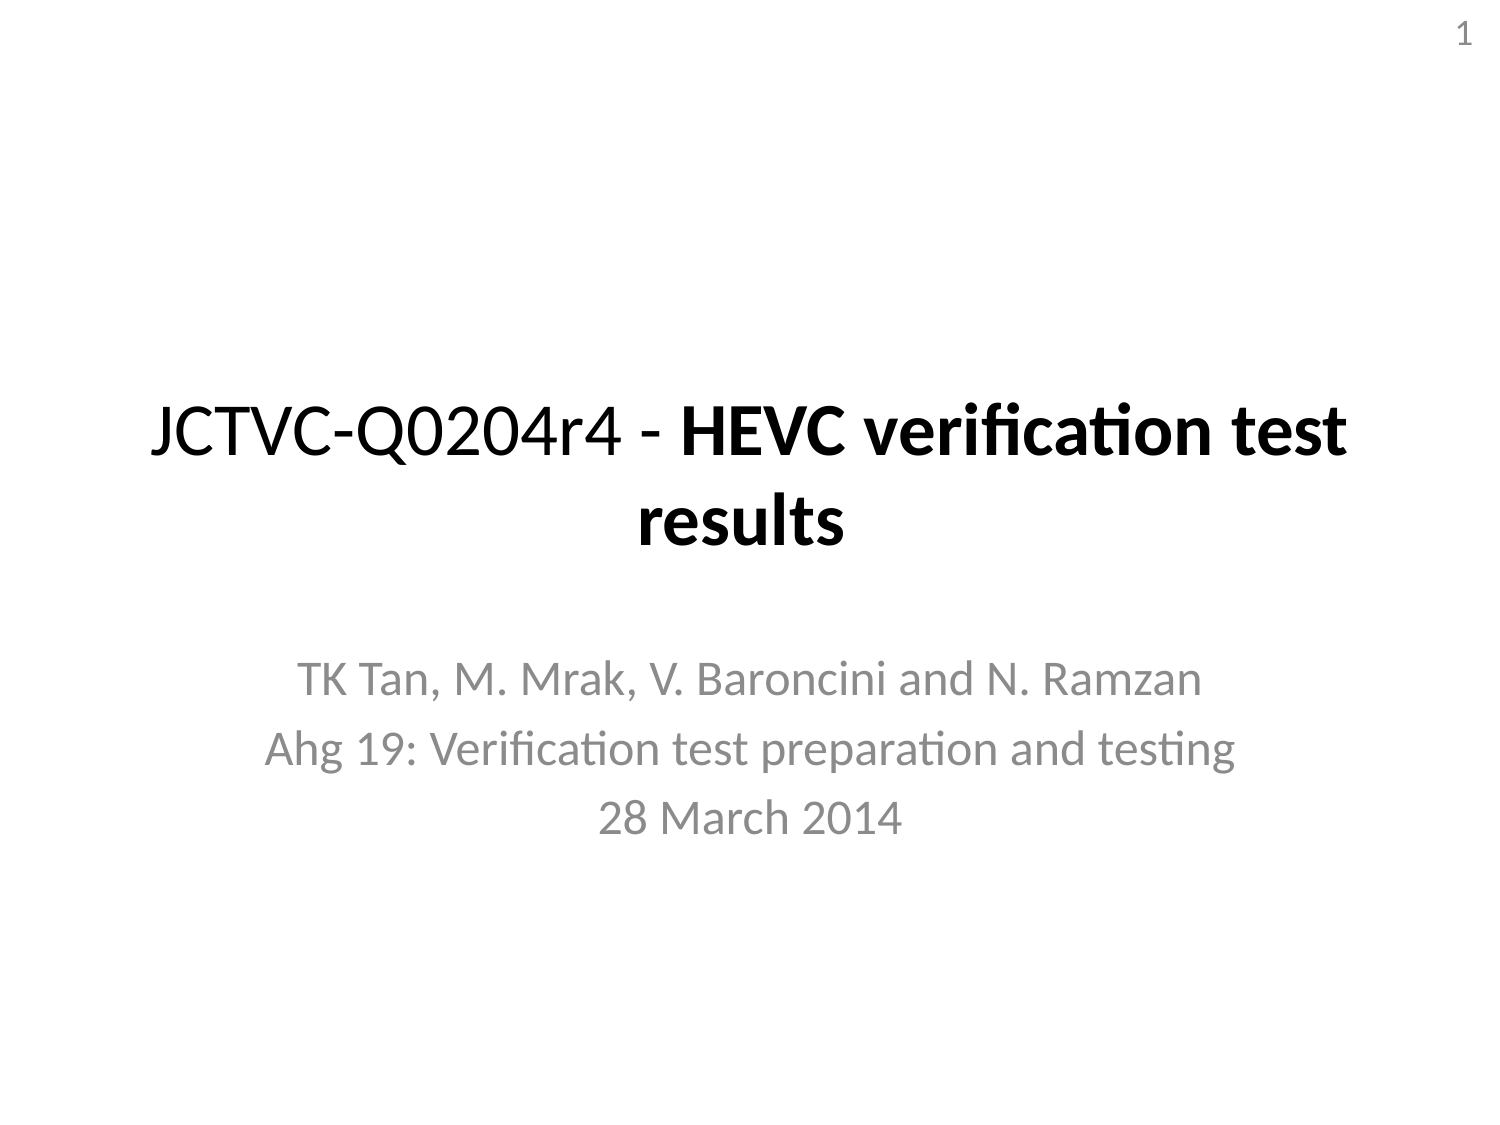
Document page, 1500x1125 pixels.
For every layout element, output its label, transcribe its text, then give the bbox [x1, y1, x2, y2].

subtitle TK Tan, M. Mrak, V. Baroncini and N. Ramzan Ahg 19: Verification test preparation and testing 28 March 2014 [225, 637, 1275, 925]
title JCTVC-Q0204r4 - HEVC verification test results [112, 349, 1388, 591]
slide_number 1 [1374, 0, 1489, 60]
